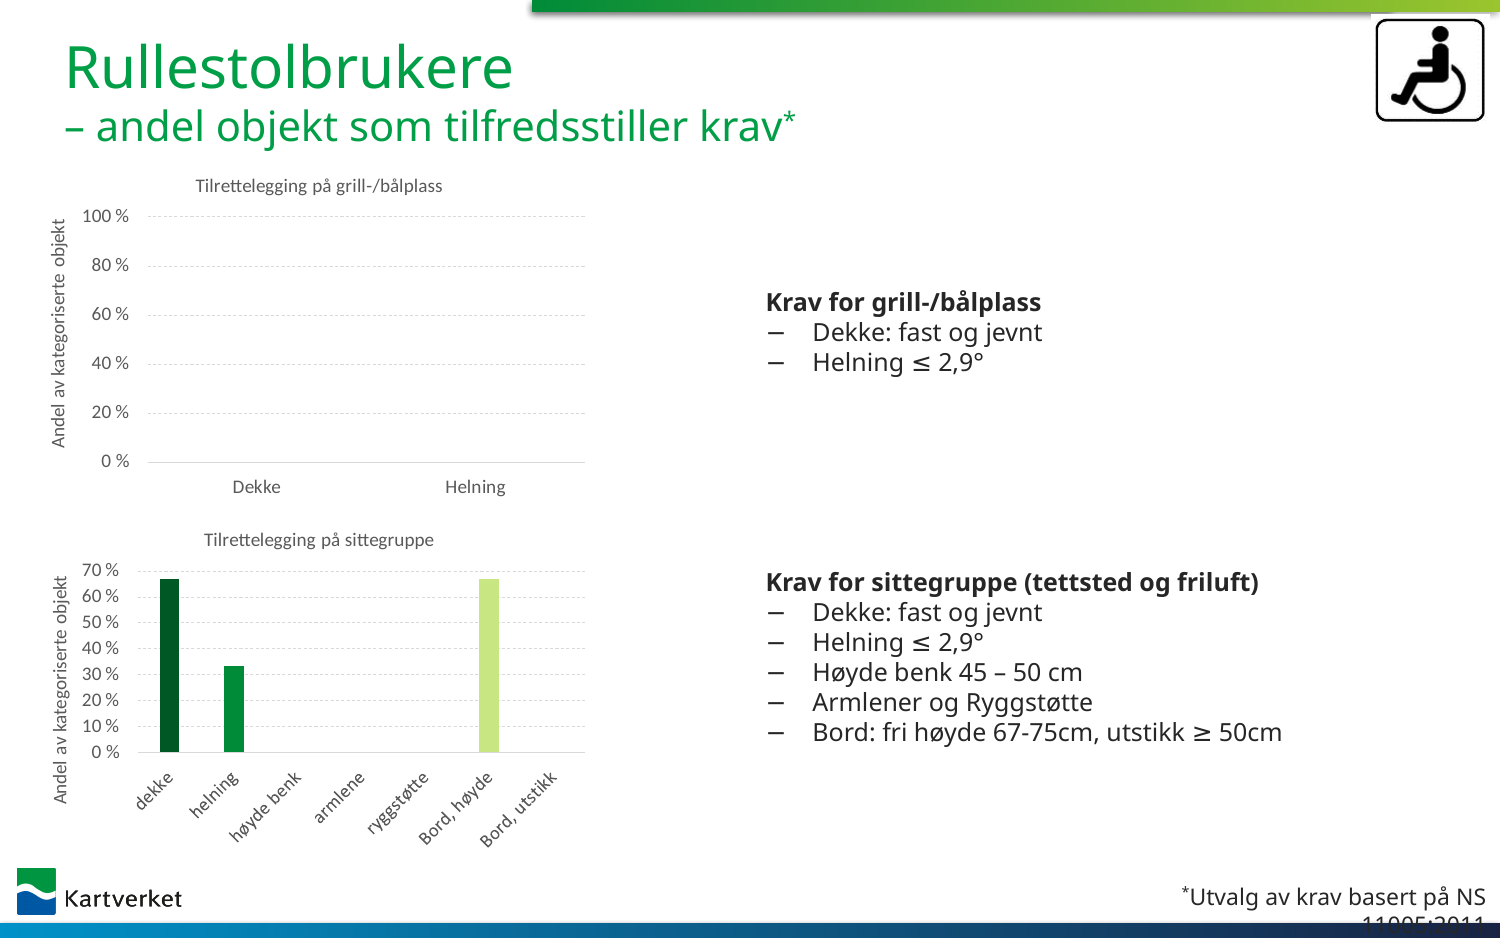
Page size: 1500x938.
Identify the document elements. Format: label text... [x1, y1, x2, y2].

picture [41, 166, 596, 505]
picture [1371, 13, 1491, 127]
text_box Krav for grill-/bålplass Dekke: fast og jevnt Helning ≤ 2,9° [750, 279, 1452, 384]
text_box Rullestolbrukere – andel objekt som tilfredsstiller krav* [49, 14, 1431, 158]
text_box *Utvalg av krav basert på NS 11005:2011 [1068, 873, 1500, 938]
picture [41, 520, 596, 859]
text_box Krav for sittegruppe (tettsted og friluft) Dekke: fast og jevnt Helning ≤ 2,9° Høyde benk 45 – 50 cm Armlener og Ryggstøtte Bord: fri høyde 67-75cm, utstikk ≥ 50cm [750, 559, 1500, 754]
